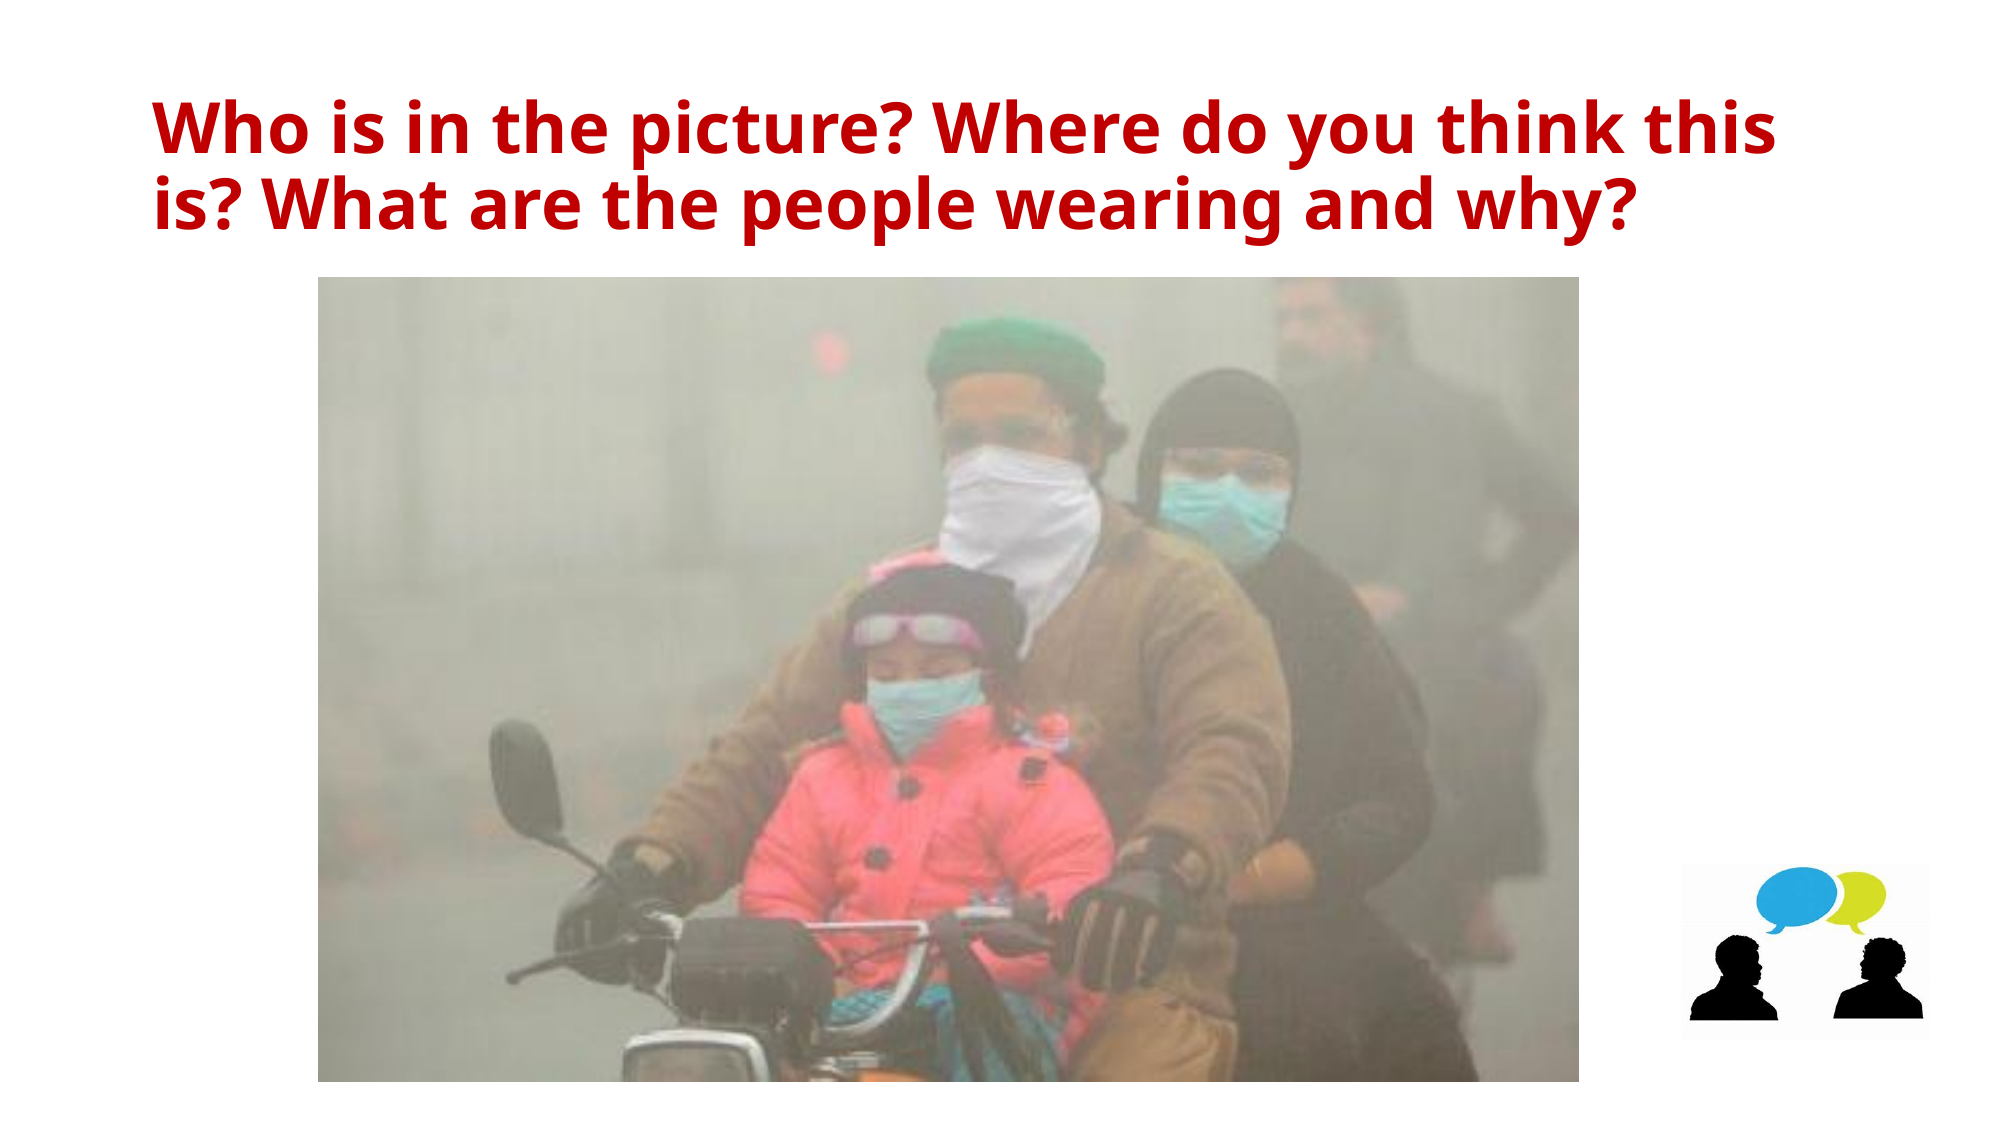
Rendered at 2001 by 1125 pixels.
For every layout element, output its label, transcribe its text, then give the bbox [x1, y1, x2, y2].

picture [1681, 864, 1931, 1041]
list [318, 277, 1578, 1082]
title Who is in the picture? Where do you think this is? What are the people wearing and why? [137, 59, 1863, 278]
